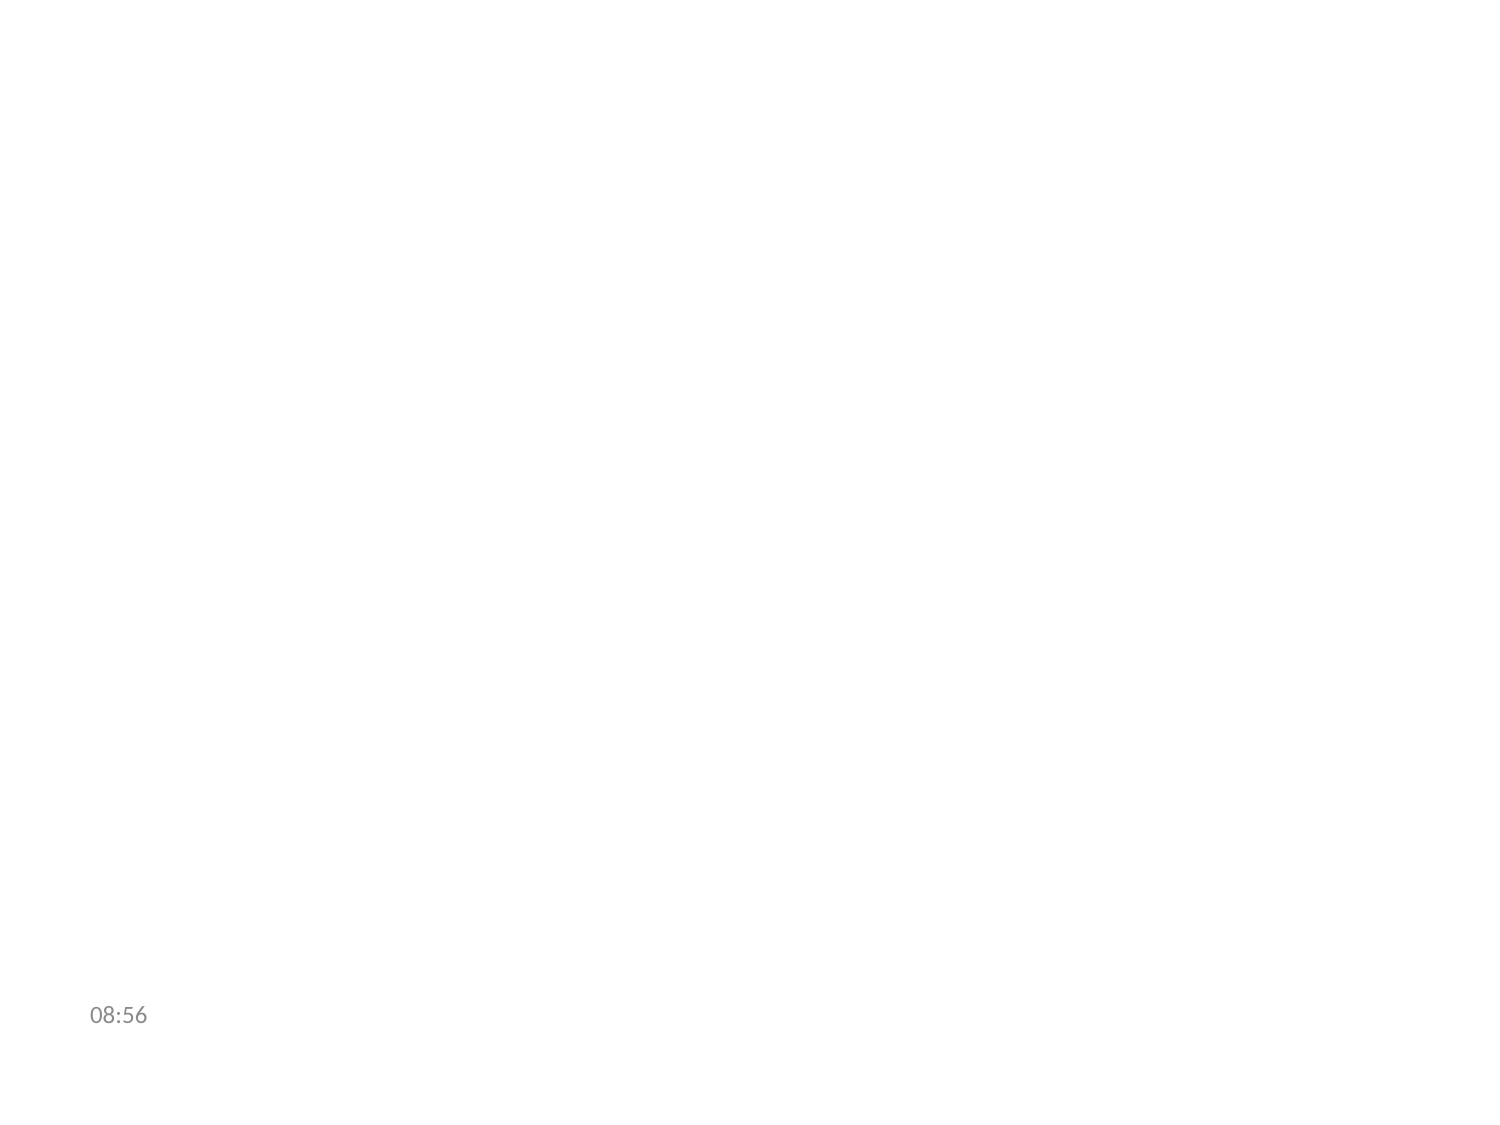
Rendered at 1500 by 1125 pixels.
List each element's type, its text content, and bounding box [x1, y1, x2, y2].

text_box 15:35 [75, 983, 425, 1044]
